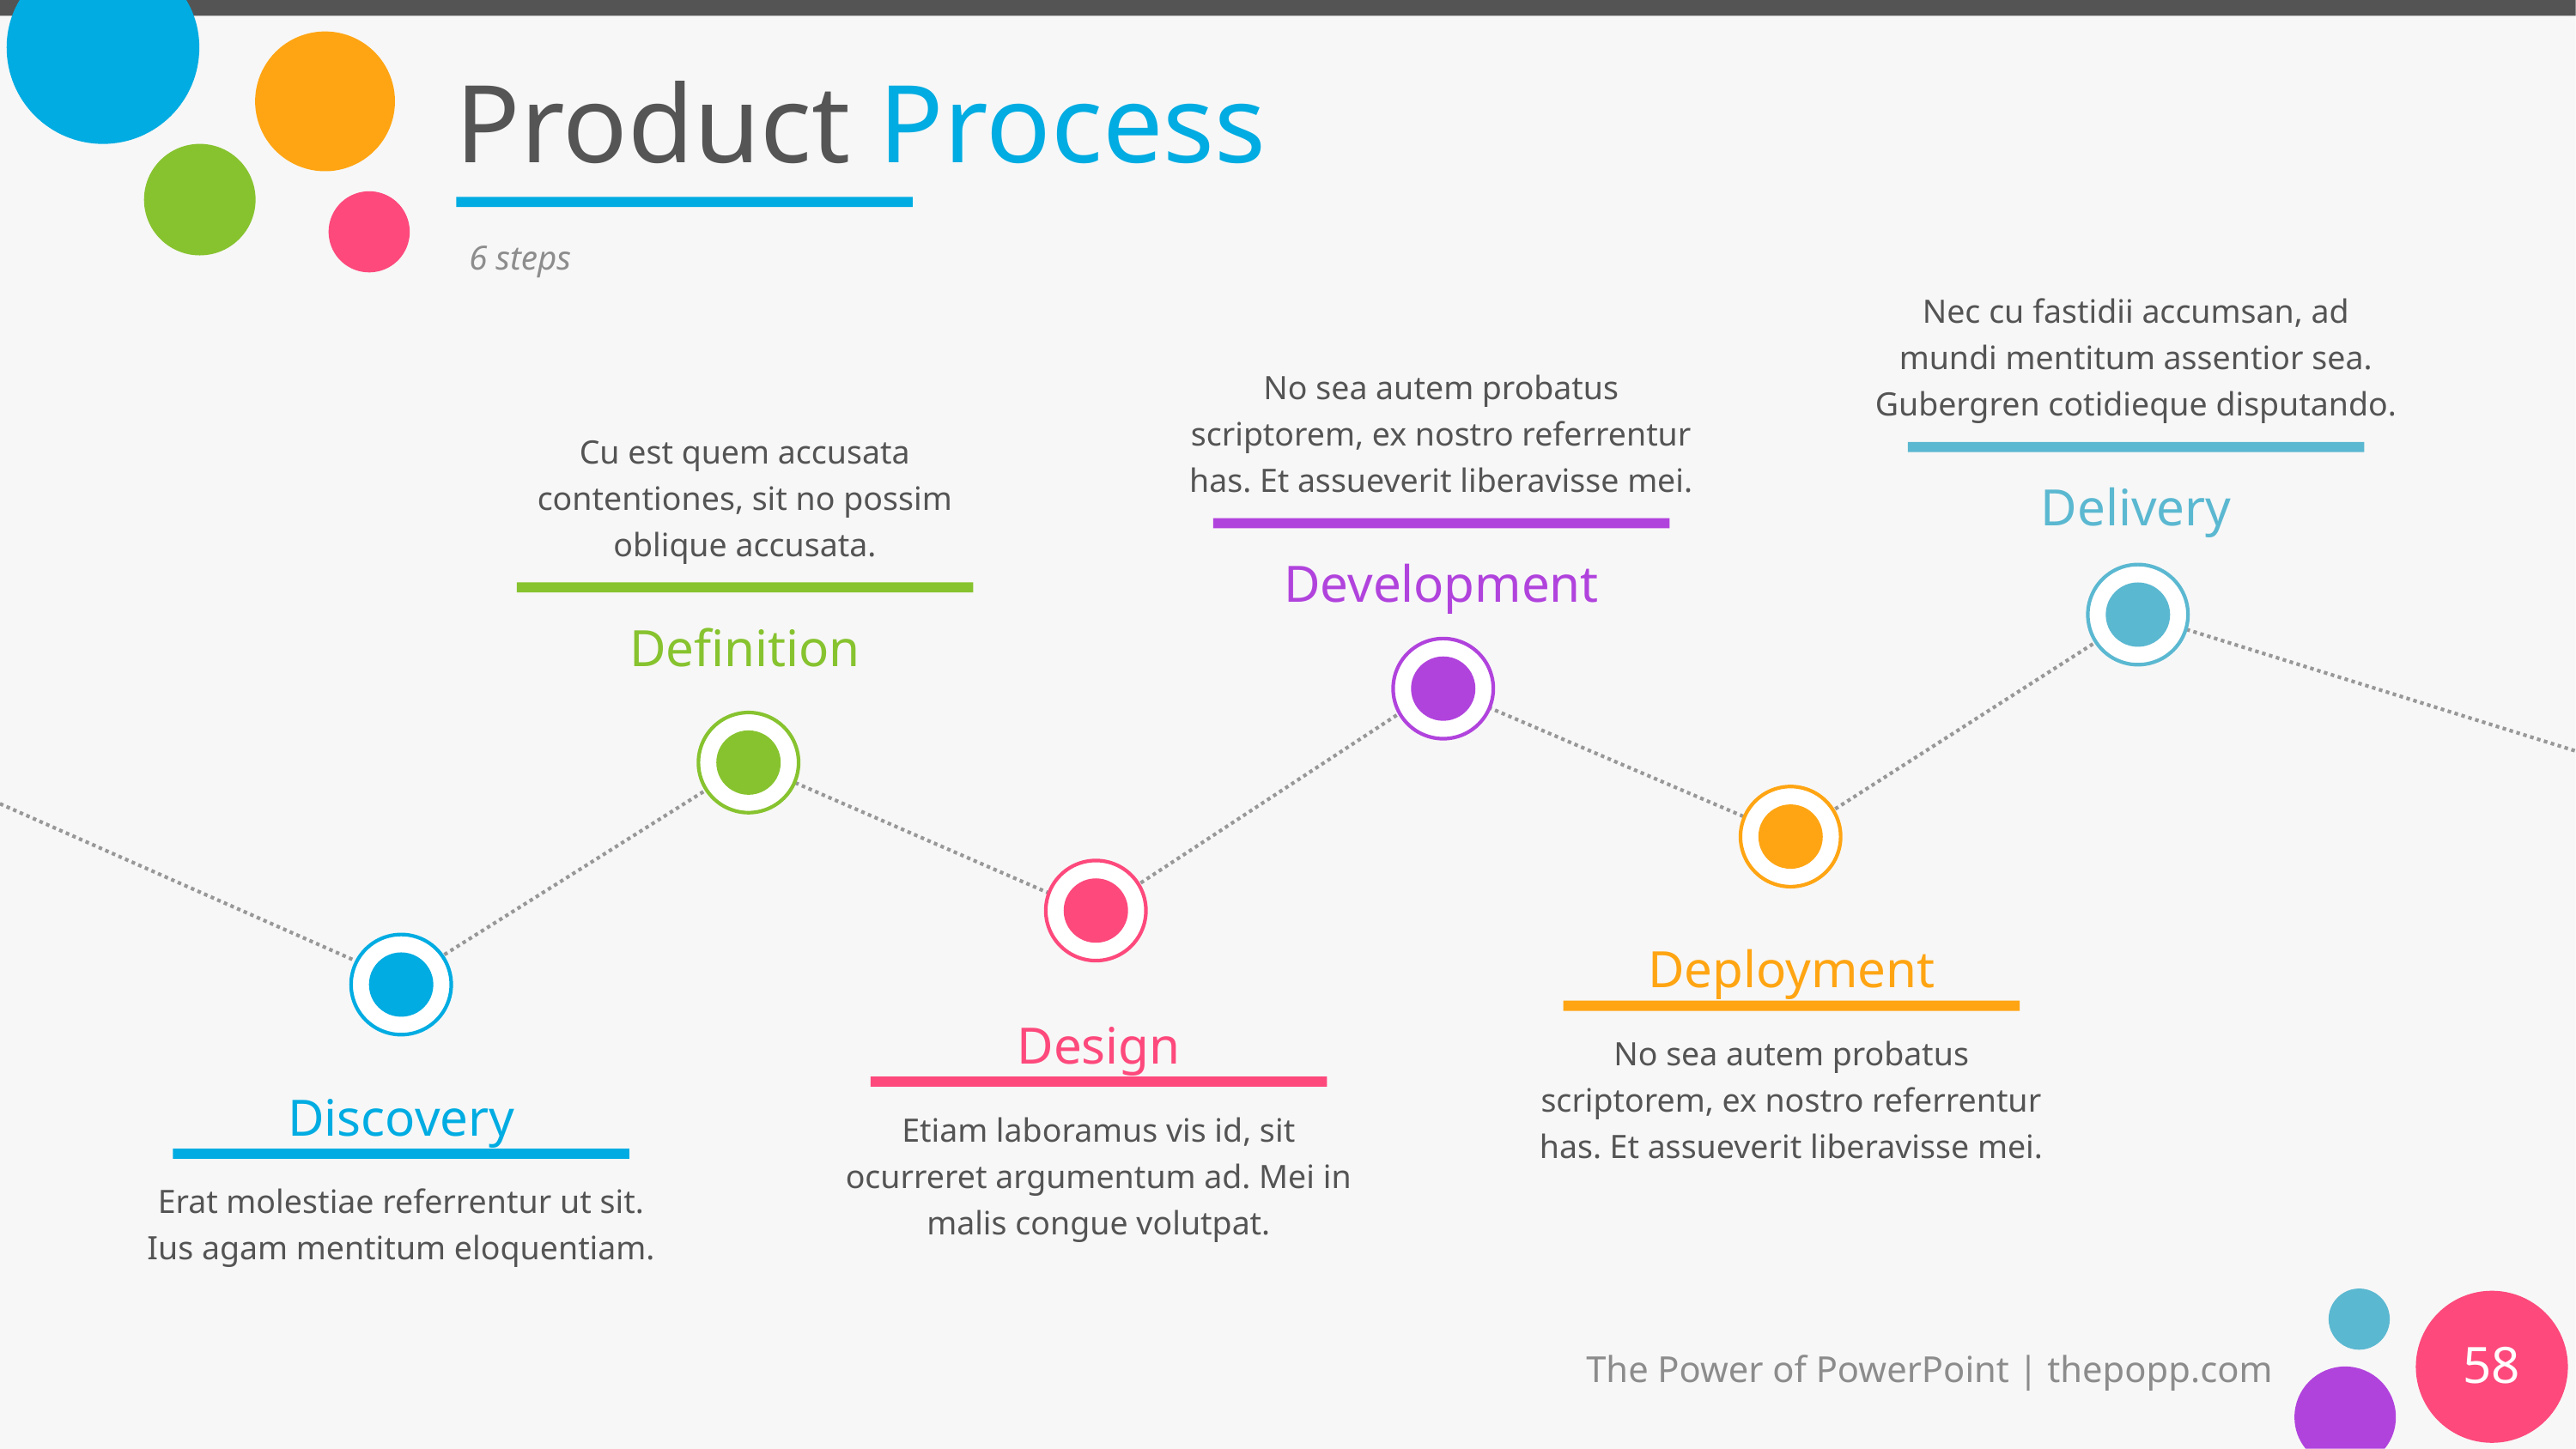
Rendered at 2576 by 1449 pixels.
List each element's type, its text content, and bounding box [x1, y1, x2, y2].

list No sea autem probatus scriptorem, ex nostro referrentur has. Et assueverit liberavisse mei. [1505, 1014, 2077, 1187]
list Delivery [1851, 446, 2421, 548]
slide_number 58 [2415, 1328, 2568, 1406]
list Definition [460, 586, 1030, 688]
list Cu est quem accusata contentiones, sit no possim oblique accusata. [459, 402, 1031, 575]
list Nec cu fastidii accumsan, ad mundi mentitum assentior sea. Gubergren cotidieque disputando. [1850, 262, 2422, 434]
list Erat molestiae referrentur ut sit. Ius agam mentitum eloquentiam. [115, 1162, 687, 1335]
list No sea autem probatus scriptorem, ex nostro referrentur has. Et assueverit liberavisse mei. [1155, 337, 1728, 511]
footer The Power of PowerPoint | thepopp.com [1479, 1332, 2296, 1410]
title Product Process [433, 34, 2454, 204]
list Deployment [1507, 907, 2076, 1009]
list Development [1157, 522, 1726, 624]
list Etiam laboramus vis id, sit ocurreret argumentum ad. Mei in malis congue volutpat. [812, 1090, 1385, 1263]
list Design [814, 984, 1383, 1086]
list 6 steps [446, 217, 1823, 288]
list Discovery [117, 1056, 686, 1158]
